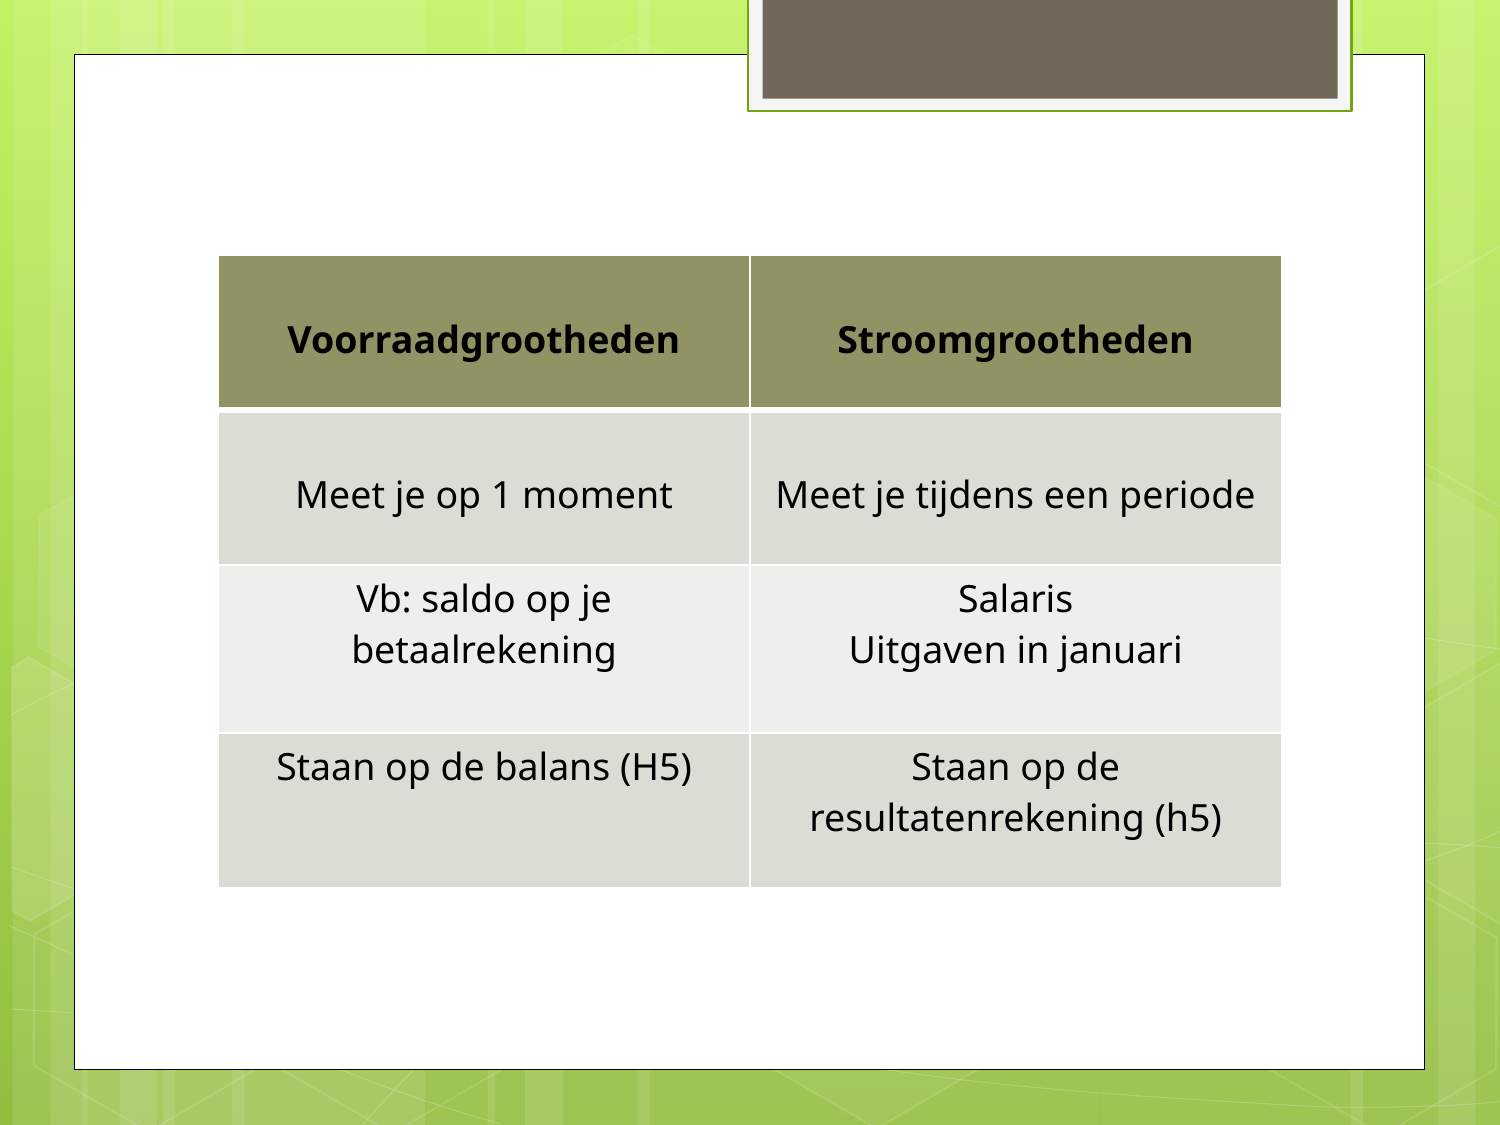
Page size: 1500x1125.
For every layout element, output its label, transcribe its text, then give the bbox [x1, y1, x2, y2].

table_cell Staan op de resultatenrekening (h5) [751, 734, 1281, 887]
table_cell Meet je tijdens een periode [751, 413, 1281, 564]
table_cell Staan op de balans (H5) [219, 734, 749, 887]
table_cell Vb: saldo op je betaalrekening [219, 566, 749, 732]
table_header Voorraadgrootheden [219, 256, 749, 407]
table_cell Meet je op 1 moment [219, 413, 749, 564]
table_cell Salaris Uitgaven in januari [751, 566, 1281, 732]
table_header Stroomgrootheden [751, 256, 1281, 407]
